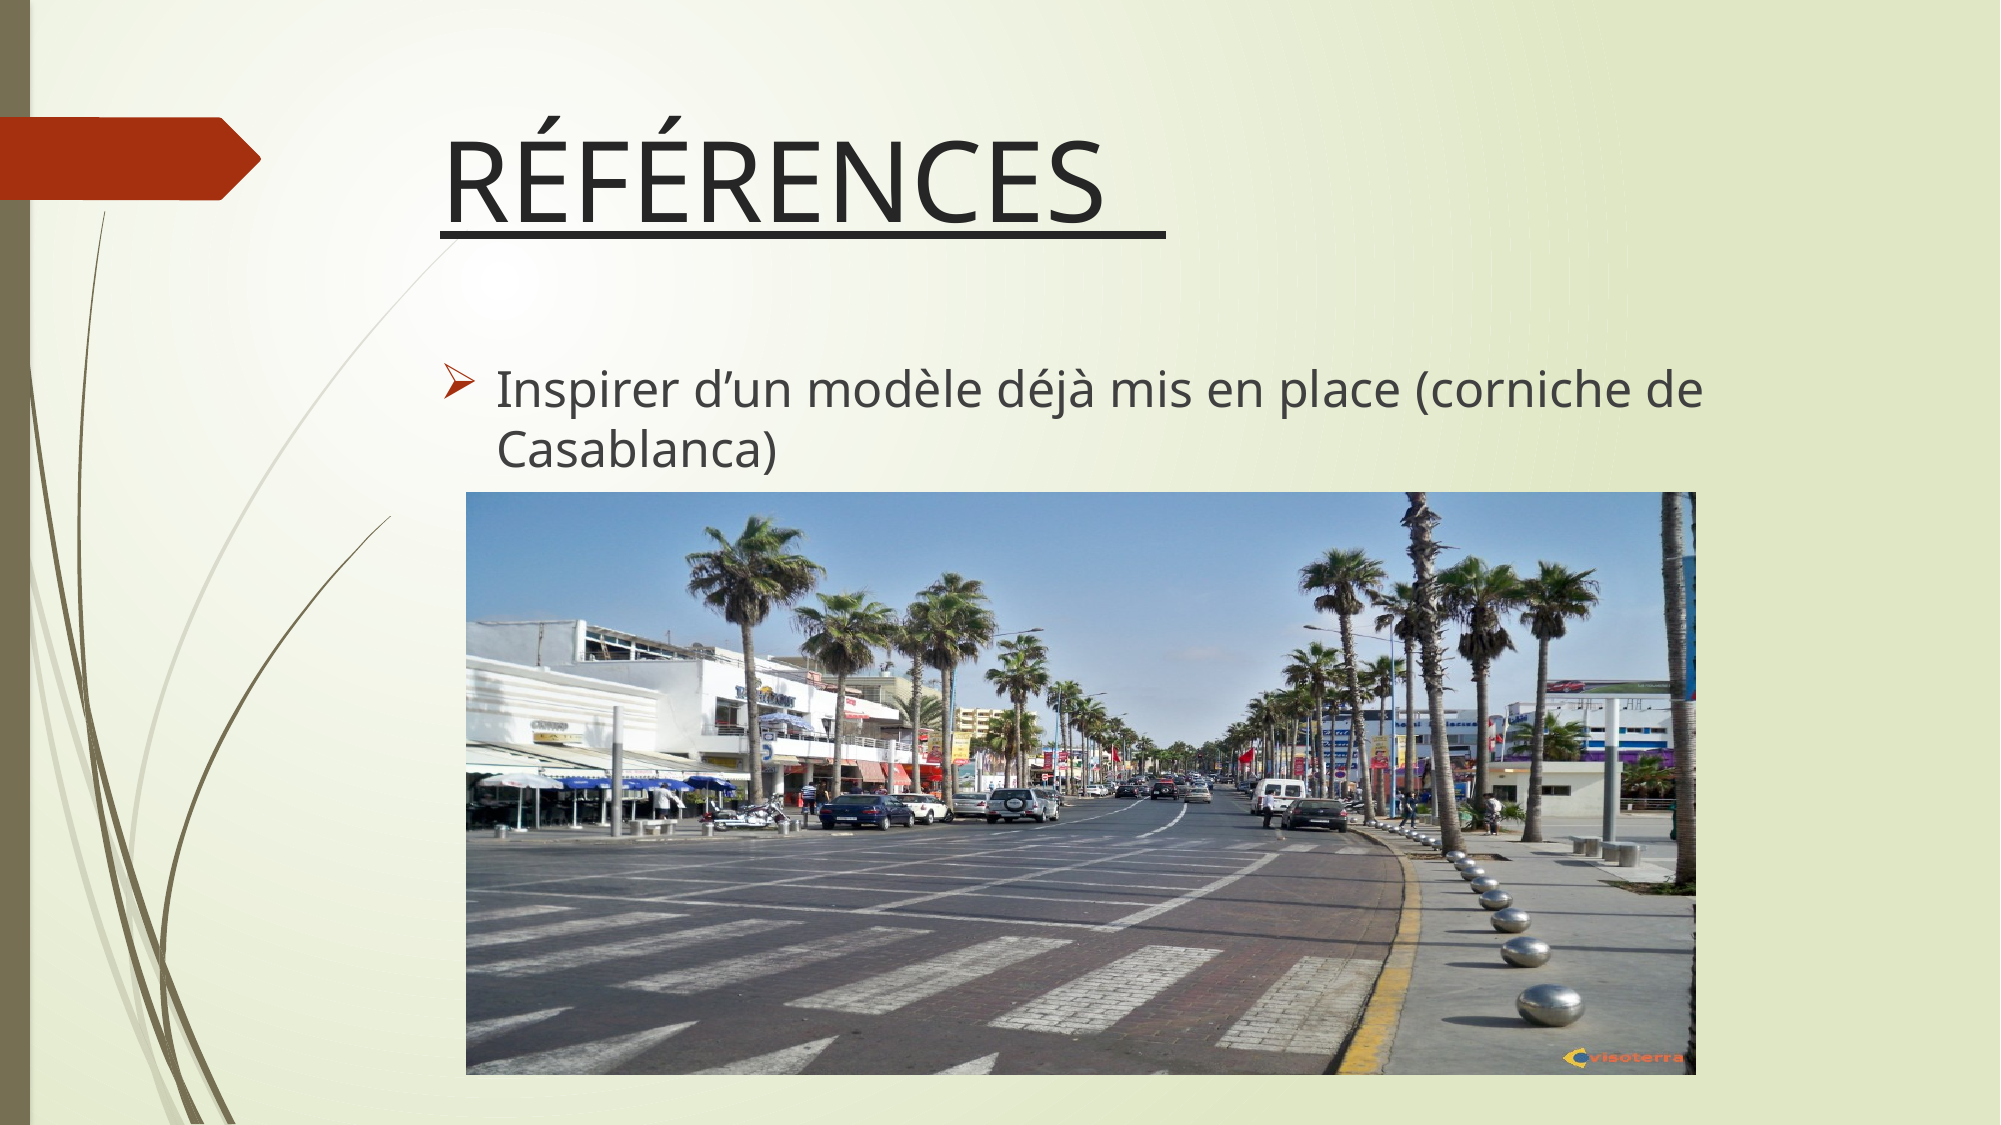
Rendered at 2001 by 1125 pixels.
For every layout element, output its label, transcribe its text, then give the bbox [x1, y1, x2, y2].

picture [466, 492, 1696, 1076]
title RÉFÉRENCES [425, 102, 1888, 313]
list Inspirer d’un modèle déjà mis en place (corniche de Casablanca) [424, 350, 1888, 970]
